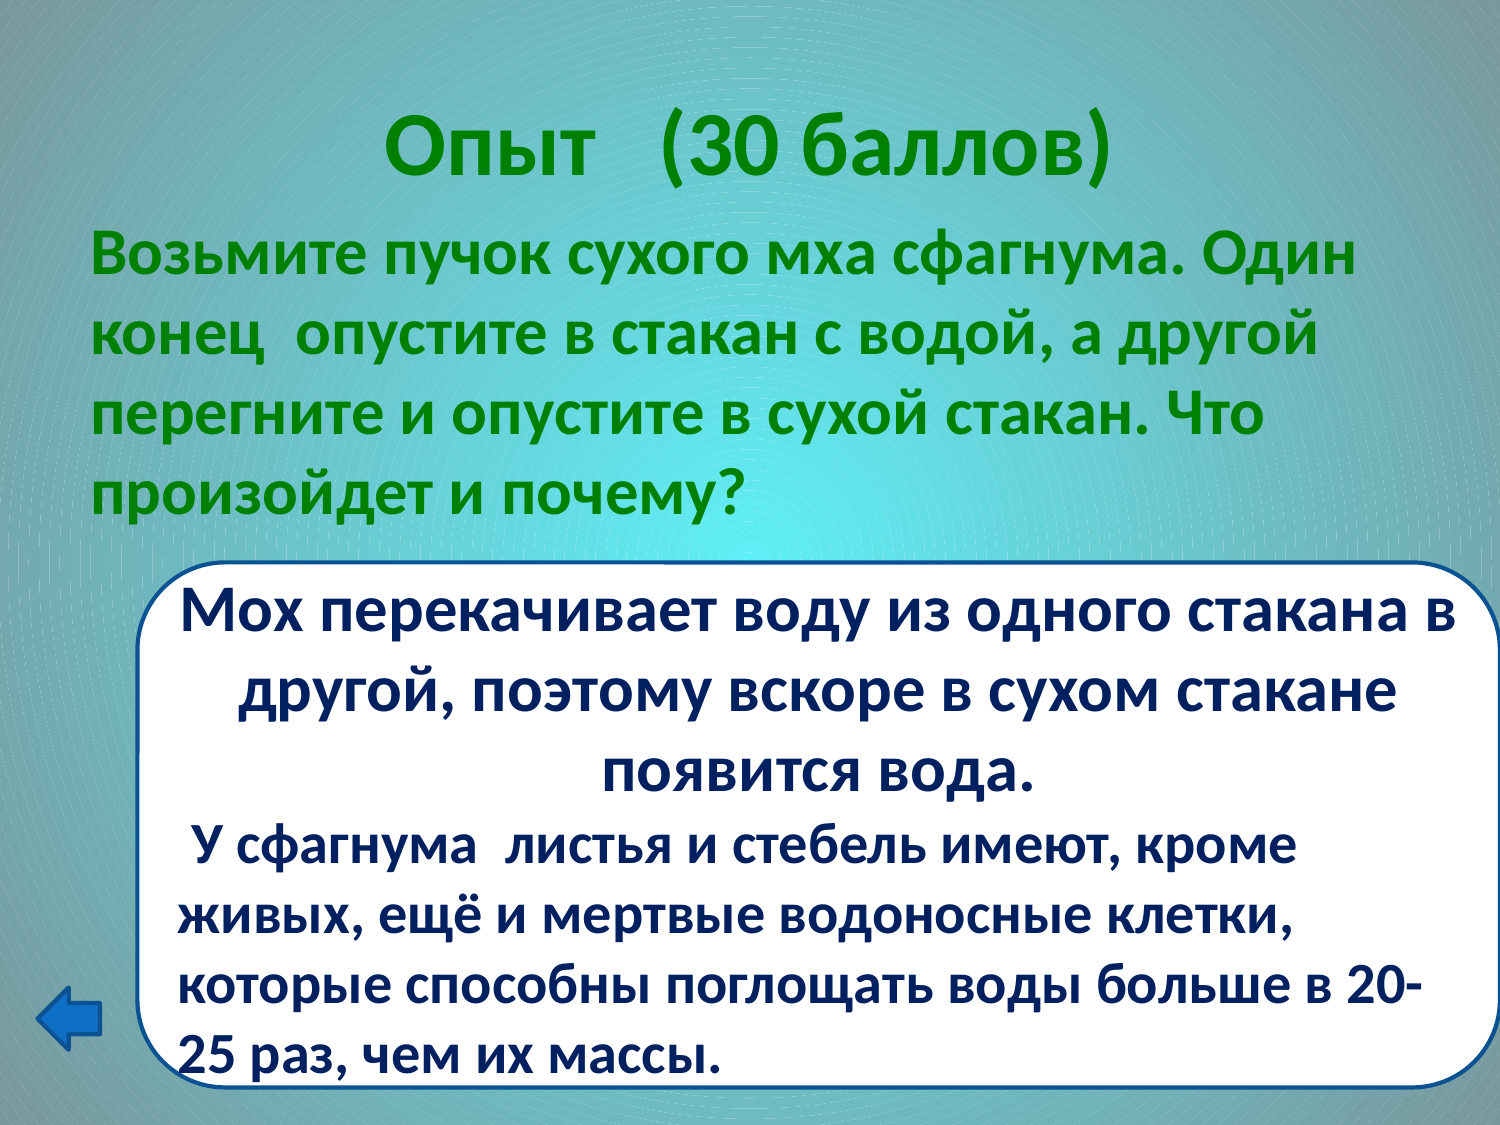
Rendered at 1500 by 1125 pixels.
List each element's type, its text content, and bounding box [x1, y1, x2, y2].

text_box Мох перекачивает воду из одного стакана в другой, поэтому вскоре в сухом стакане появится вода. У сфагнума листья и стебель имеют, кроме живых, ещё и мертвые водоносные клетки, которые способны поглощать воды больше в 20-25 раз, чем их массы. [135, 560, 1500, 1090]
text_box [35, 985, 103, 1052]
title Опыт (30 баллов) [75, 45, 1425, 200]
list Возьмите пучок сухого мха сфагнума. Один конец опустите в стакан с водой, а другой перегните и опустите в сухой стакан. Что произойдет и почему? [75, 200, 1425, 1005]
